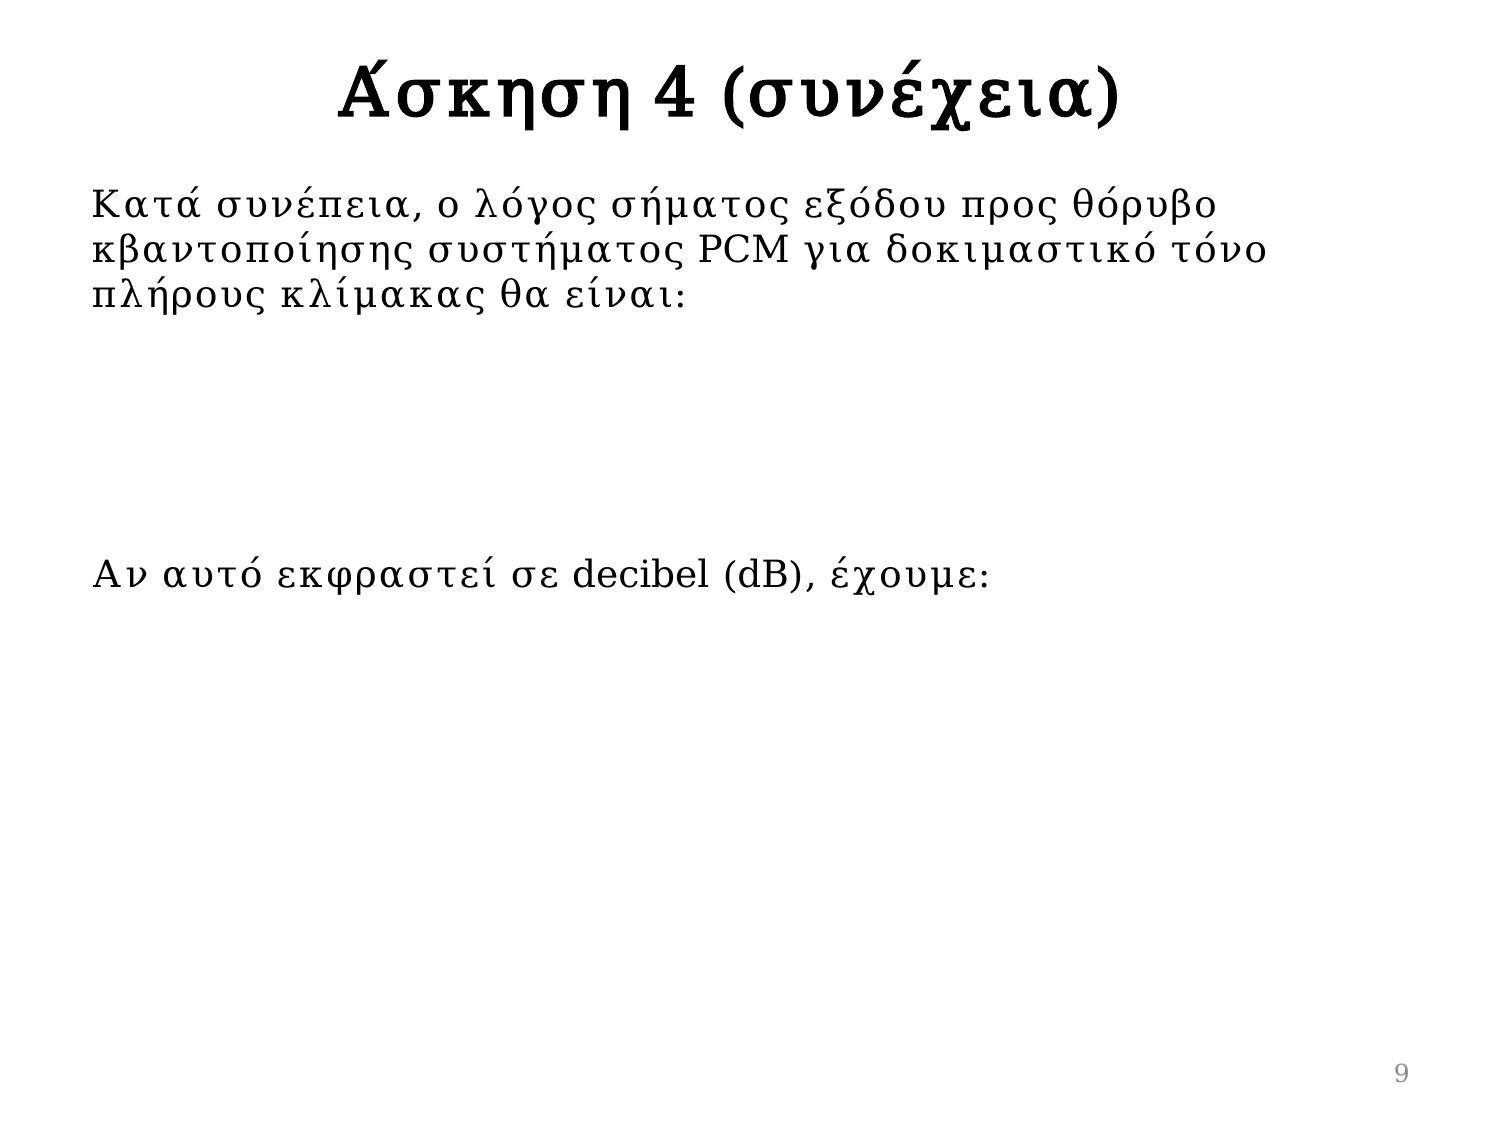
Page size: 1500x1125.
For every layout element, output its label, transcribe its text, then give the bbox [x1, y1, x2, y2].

slide_number 9 [1222, 1042, 1425, 1103]
title Άσκηση 4 (συνέχεια) [75, 19, 1425, 159]
